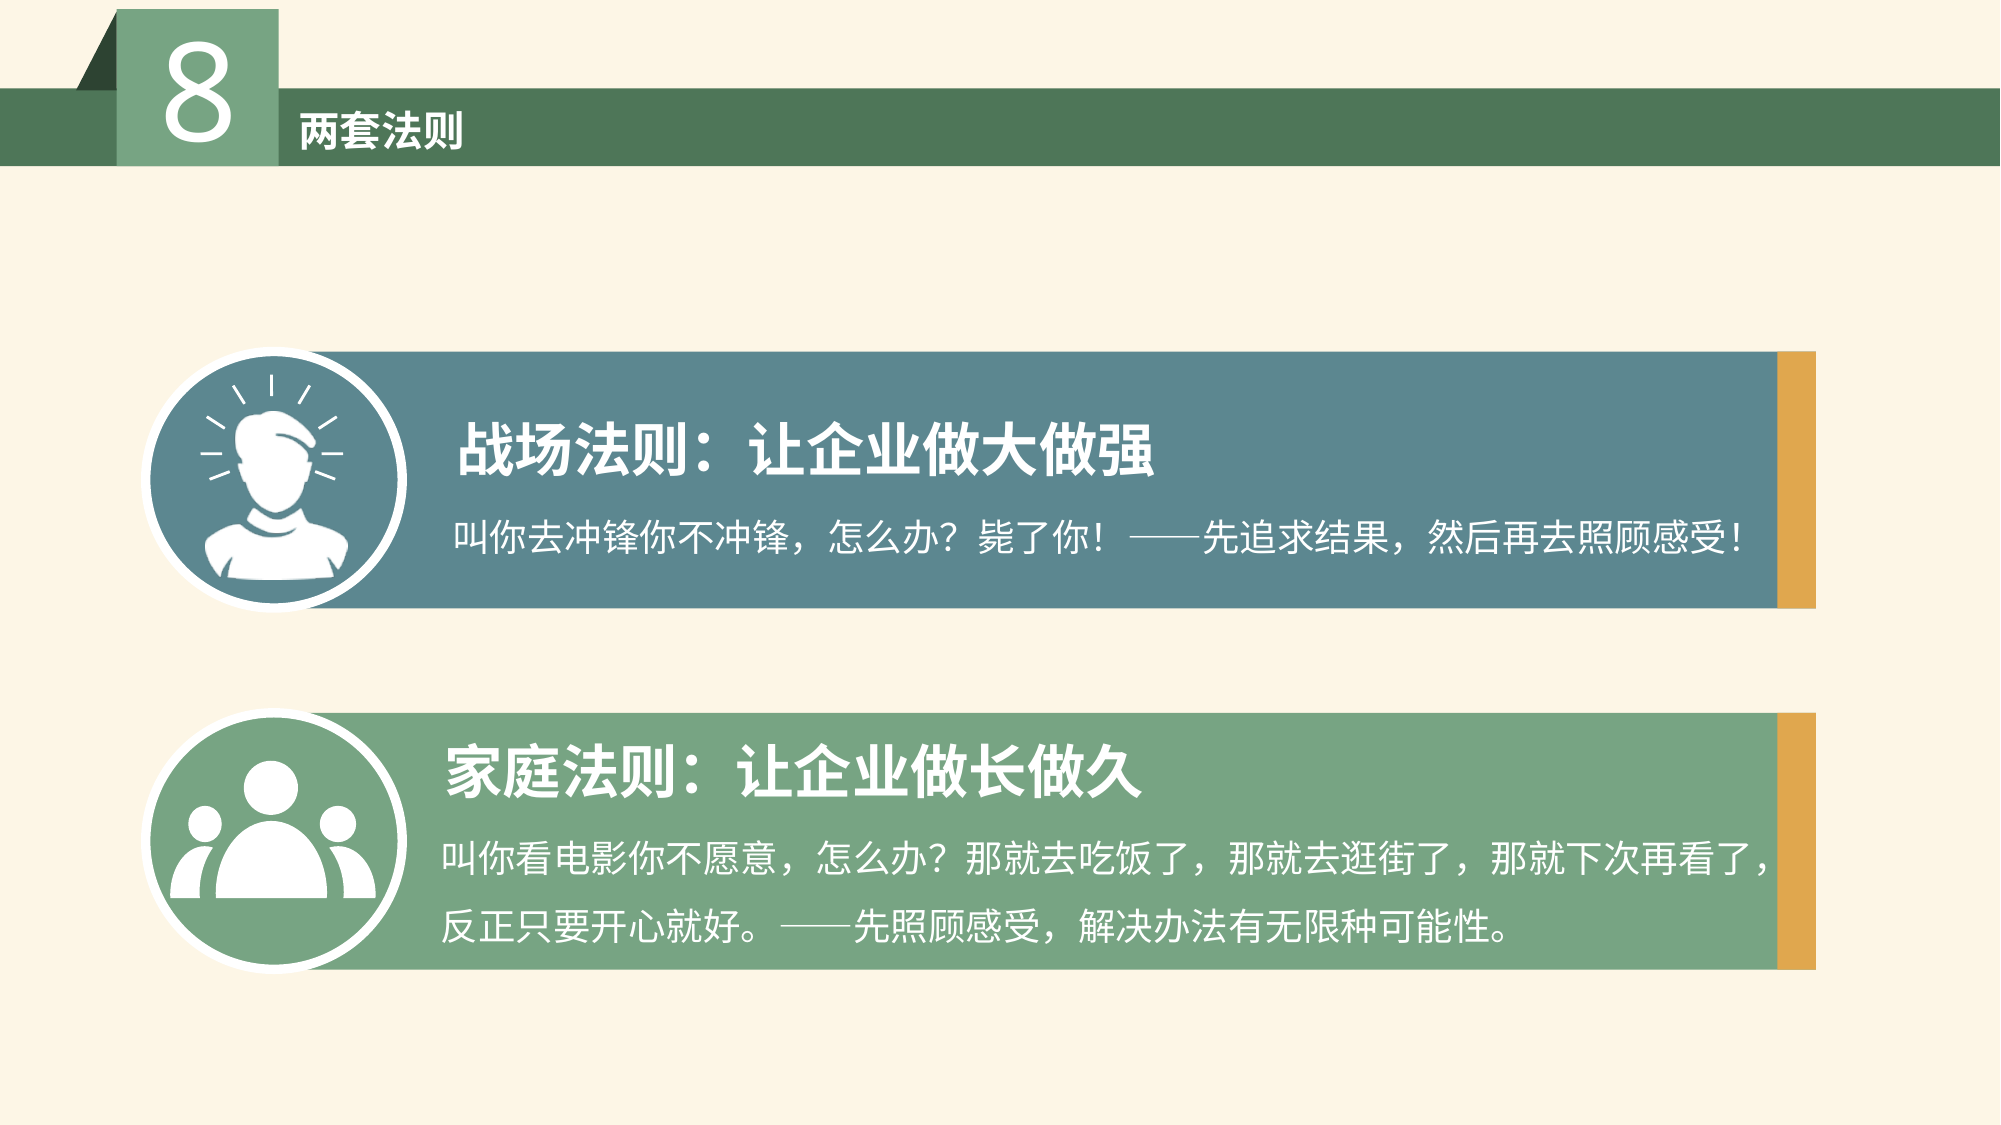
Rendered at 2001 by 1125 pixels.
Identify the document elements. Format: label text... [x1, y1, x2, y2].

text_box [1776, 712, 1817, 971]
text_box 叫你看电影你不愿意，怎么办？那就去吃饭了，那就去逛街了，那就下次再看了，反正只要开心就好。——先照顾感受，解决办法有无限种可能性。 [425, 805, 1769, 956]
text_box 家庭法则：让企业做长做久 [429, 727, 1159, 813]
text_box [144, 761, 404, 971]
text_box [0, 0, 2000, 179]
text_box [170, 760, 376, 899]
text_box [173, 711, 375, 760]
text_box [145, 351, 1816, 609]
text_box [284, 712, 1776, 971]
